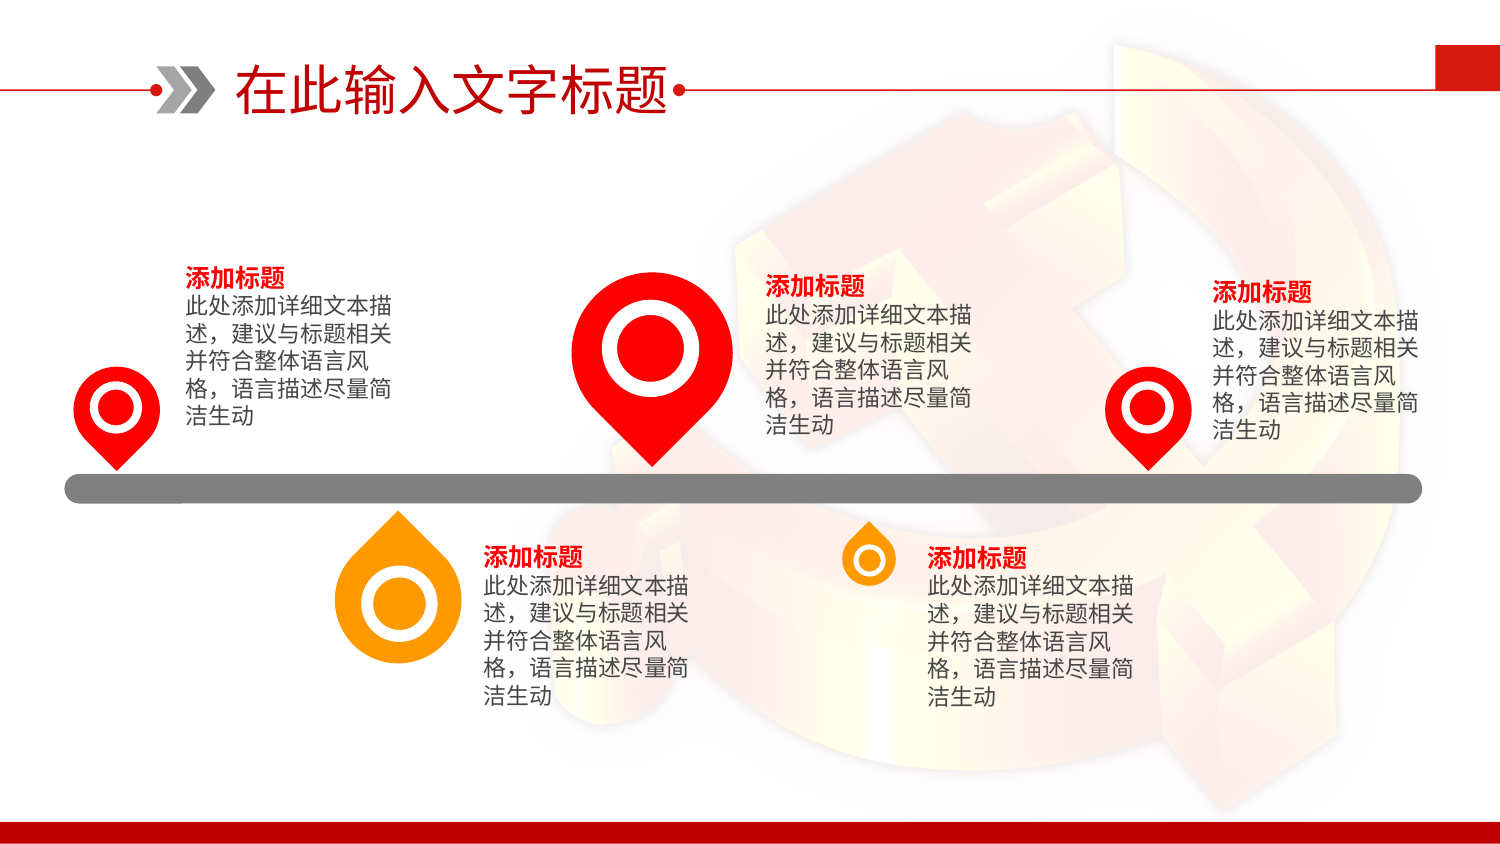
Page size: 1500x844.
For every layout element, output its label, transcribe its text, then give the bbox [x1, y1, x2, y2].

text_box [841, 531, 897, 586]
text_box [672, 83, 1435, 97]
text_box [1435, 45, 1500, 92]
text_box 添加标题 此处添加详细文本描述，建议与标题相关并符合整体语言风格，语言描述尽量简洁生动 [754, 265, 989, 444]
text_box 添加标题 此处添加详细文本描述，建议与标题相关并符合整体语言风格，语言描述尽量简洁生动 [471, 535, 706, 715]
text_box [334, 536, 462, 664]
text_box 添加标题 此处添加详细文本描述，建议与标题相关并符合整体语言风格，语言描述尽量简洁生动 [1201, 270, 1436, 450]
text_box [155, 66, 216, 114]
text_box 在此输入文字标题 [219, 48, 717, 144]
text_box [571, 272, 733, 434]
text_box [73, 366, 161, 454]
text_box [1104, 366, 1192, 454]
text_box 添加标题 此处添加详细文本描述，建议与标题相关并符合整体语言风格，语言描述尽量简洁生动 [174, 256, 409, 435]
text_box 添加标题 此处添加详细文本描述，建议与标题相关并符合整体语言风格，语言描述尽量简洁生动 [916, 536, 1151, 716]
text_box [62, 471, 1425, 506]
